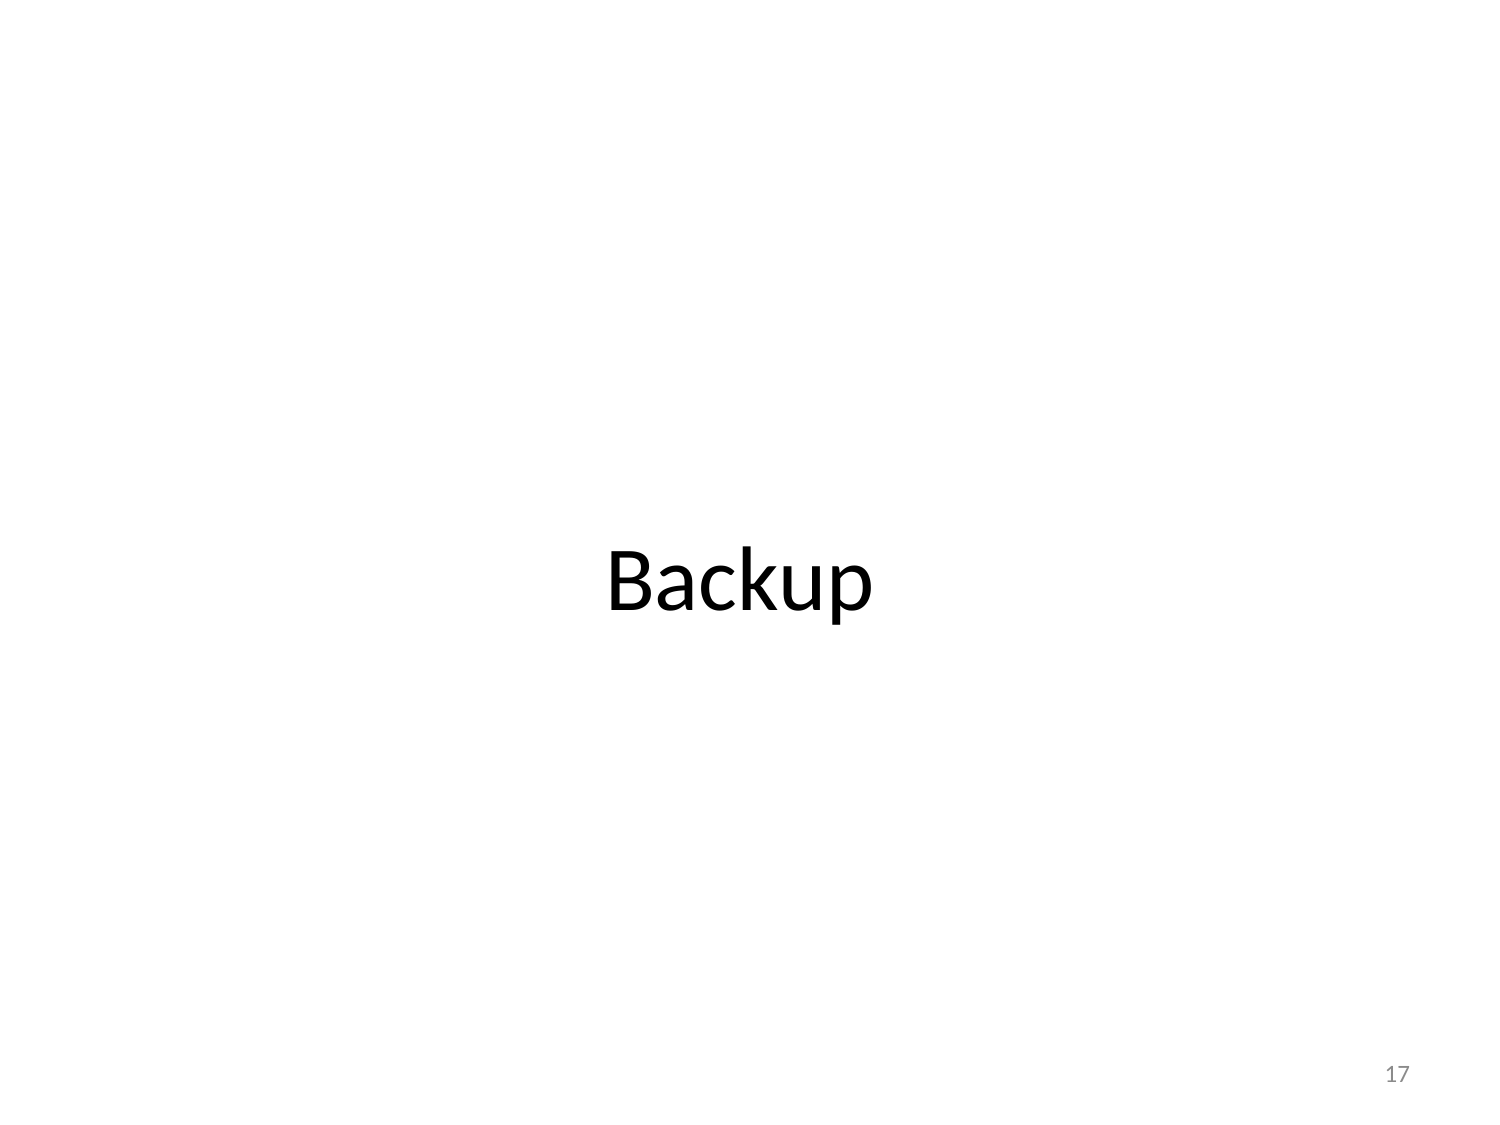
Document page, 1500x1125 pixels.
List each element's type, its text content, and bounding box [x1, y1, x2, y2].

slide_number 17 [1074, 1042, 1425, 1103]
title Backup [64, 479, 1415, 668]
